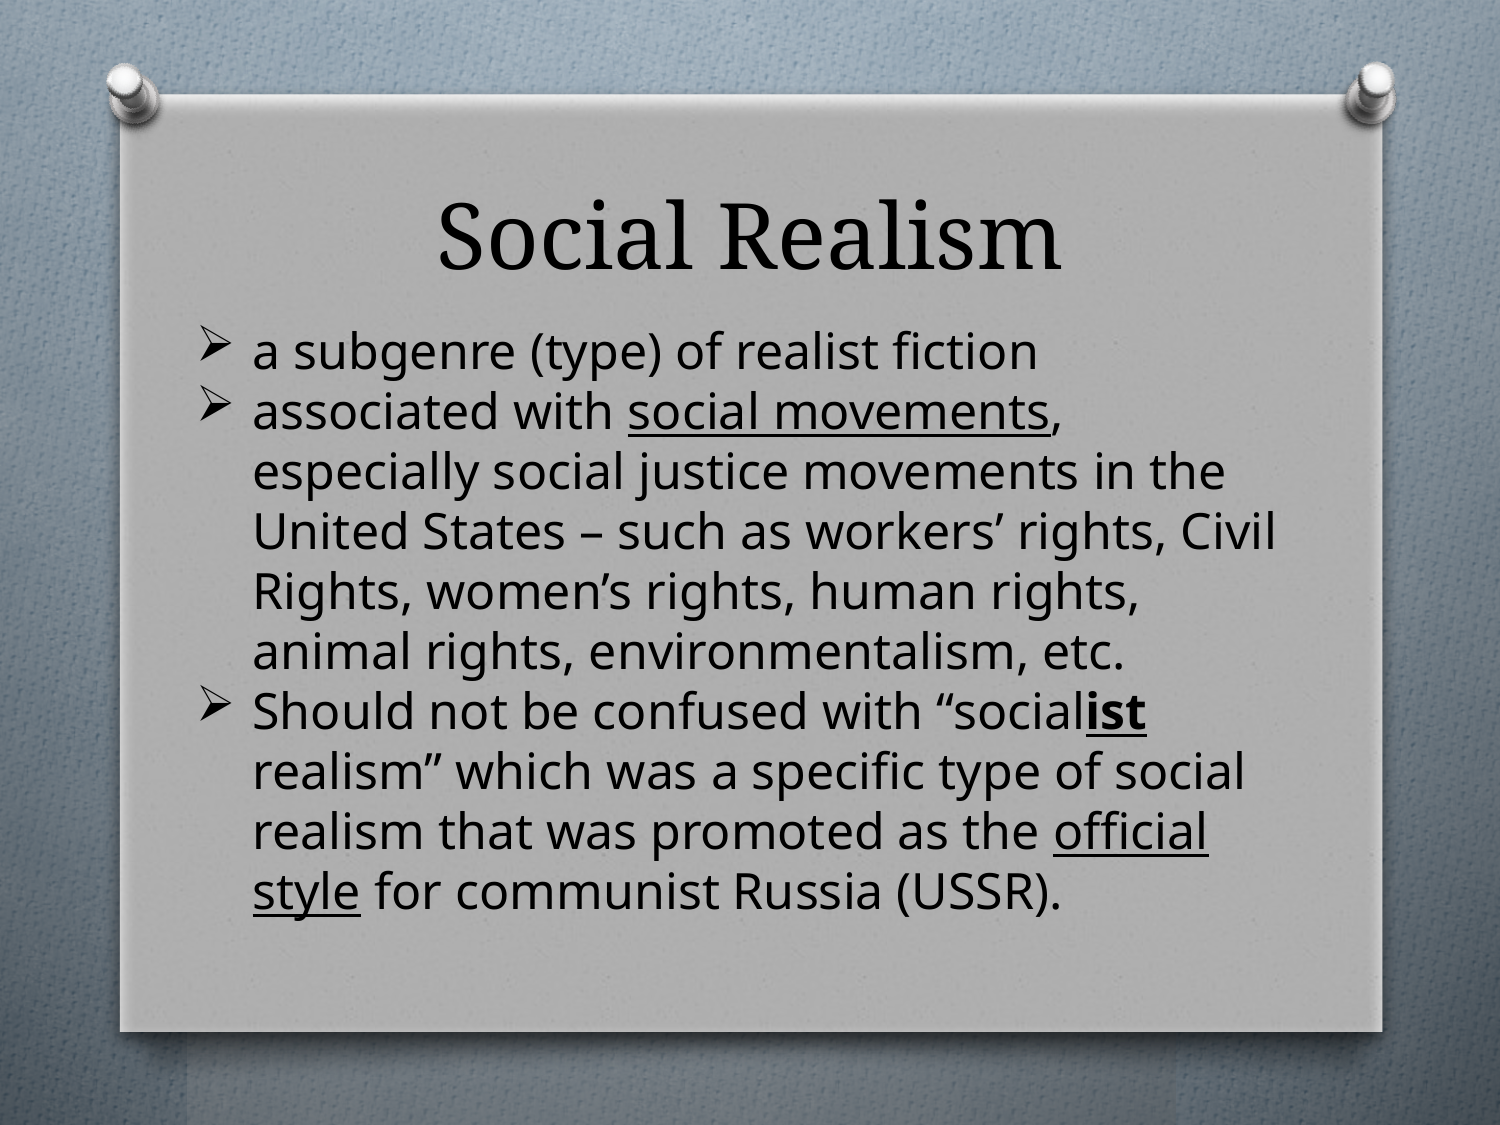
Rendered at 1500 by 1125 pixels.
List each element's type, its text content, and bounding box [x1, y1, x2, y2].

picture [1317, 35, 1439, 156]
title Social Realism [179, 134, 1323, 332]
picture [75, 29, 198, 153]
text_box a subgenre (type) of realist fiction associated with social movements, especially social justice movements in the United States – such as workers’ rights, Civil Rights, women’s rights, human rights, animal rights, environmentalism, etc. Should not be confused with “socialist realism” which was a specific type of social realism that was promoted as the official style for communist Russia (USSR). [181, 312, 1307, 928]
